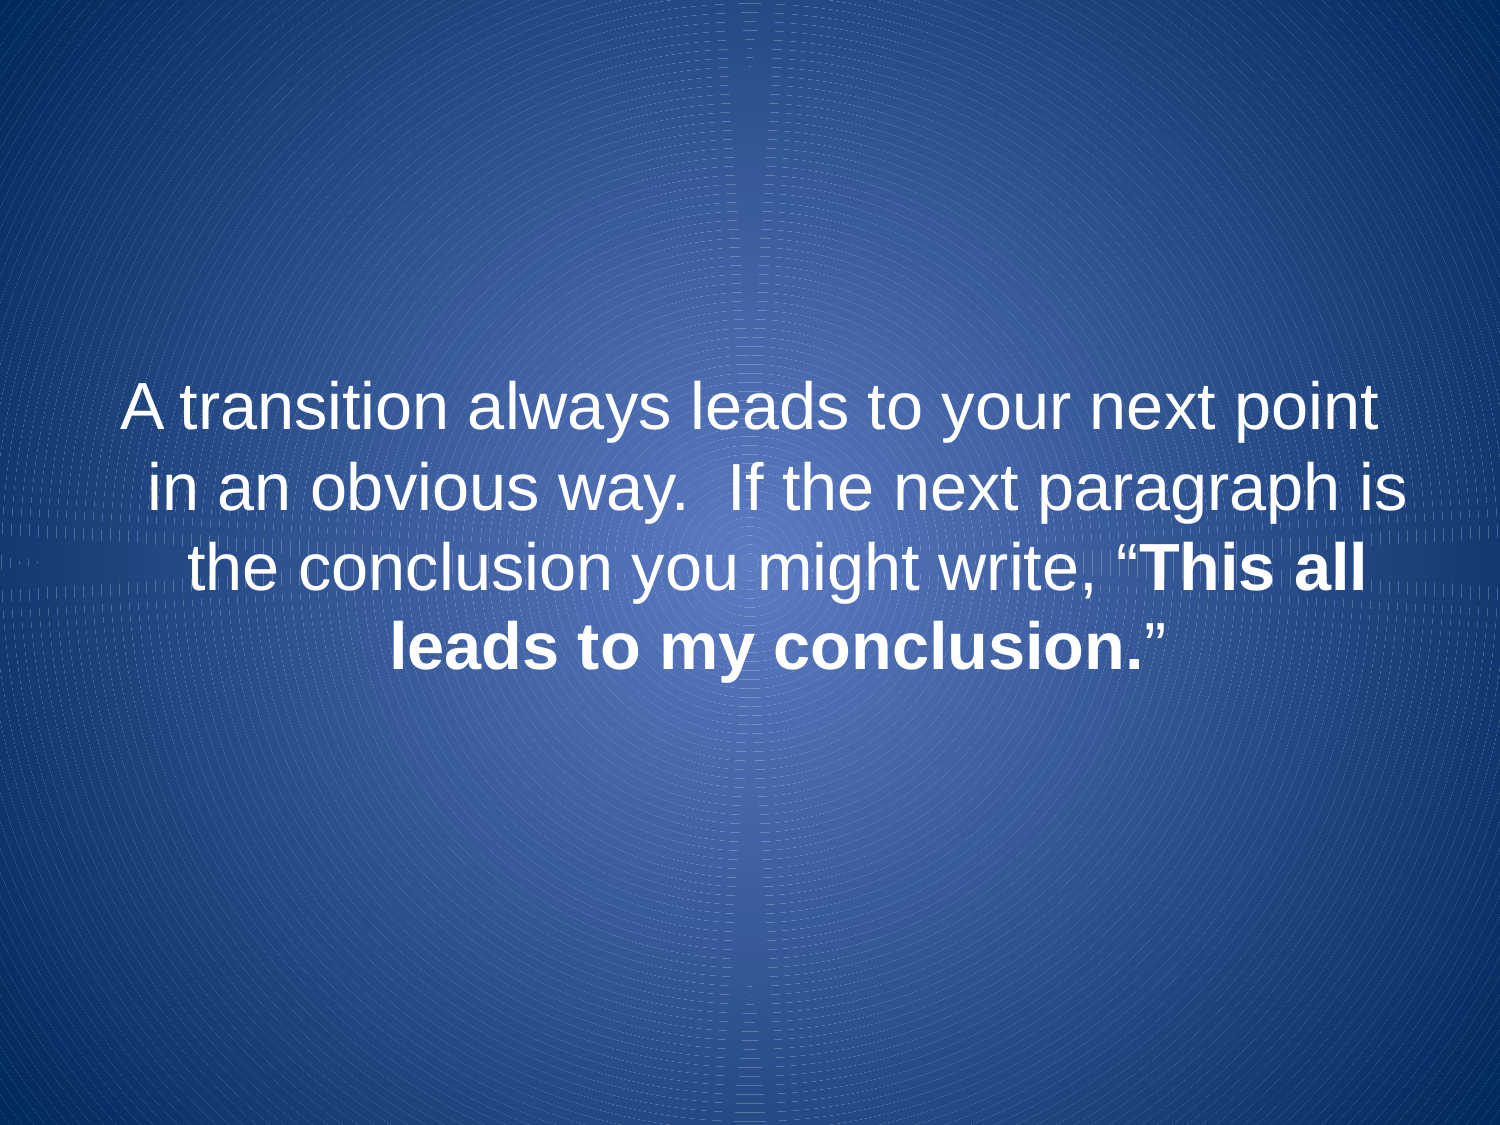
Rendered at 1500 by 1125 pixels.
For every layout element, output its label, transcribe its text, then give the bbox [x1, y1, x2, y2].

list A transition always leads to your next point in an obvious way. If the next paragraph is the conclusion you might write, “This all leads to my conclusion.” [75, 262, 1425, 1005]
